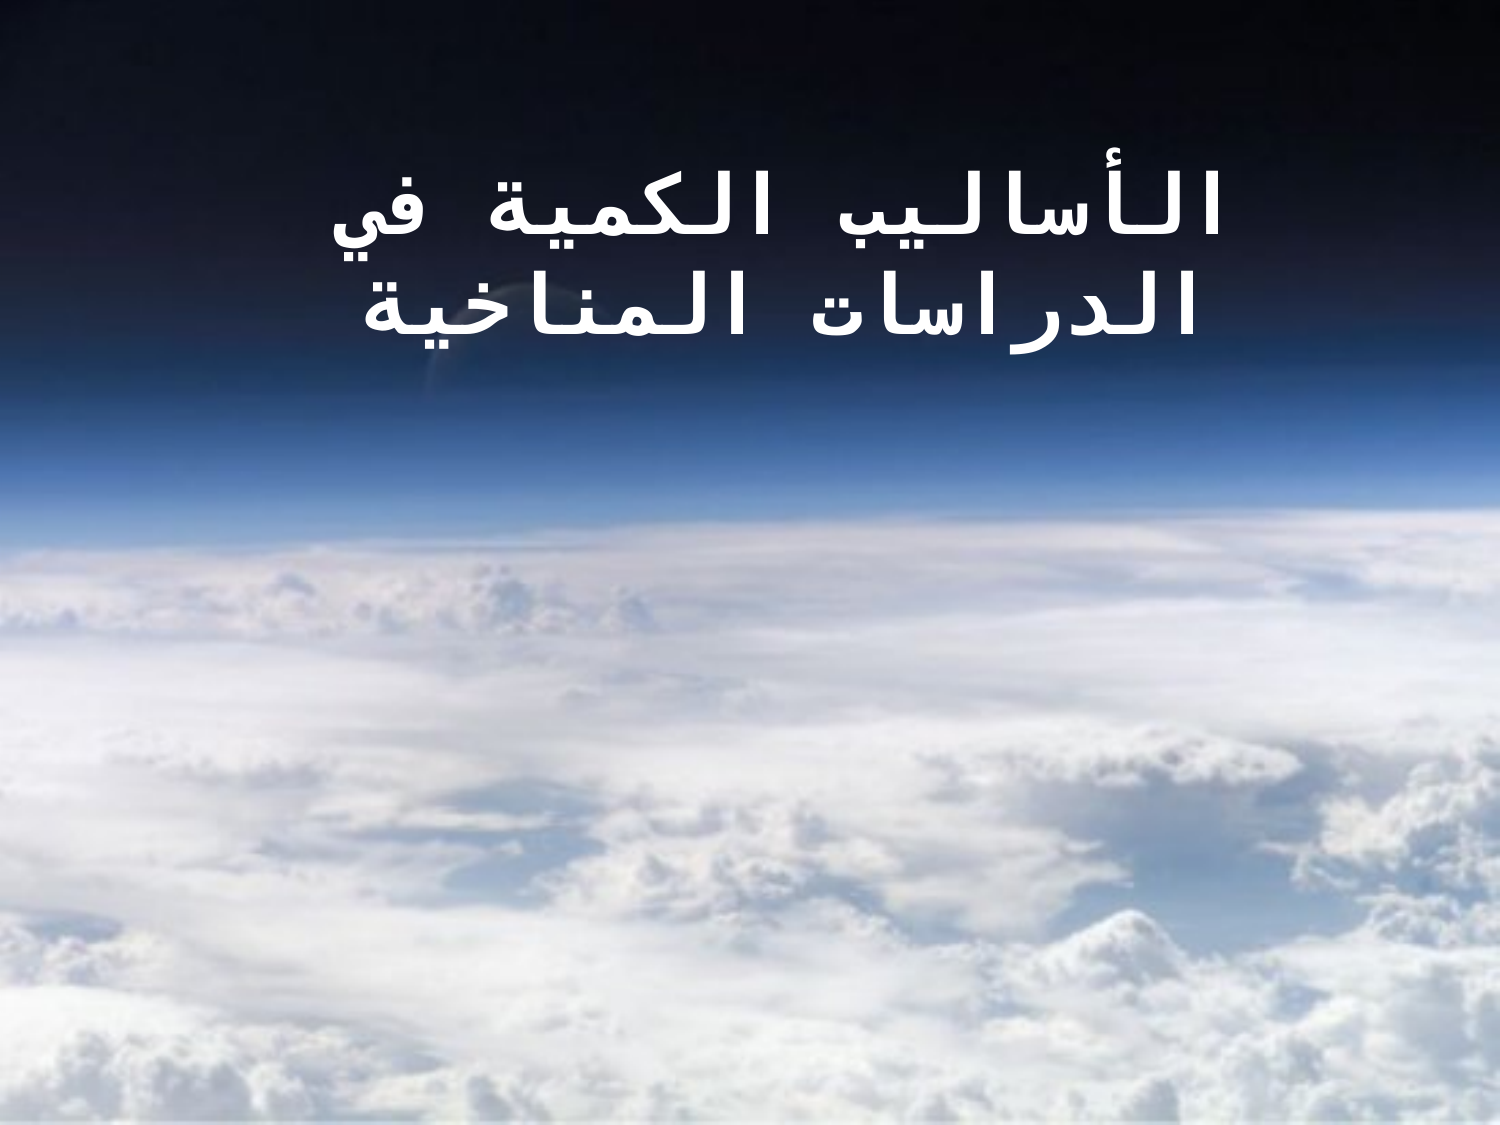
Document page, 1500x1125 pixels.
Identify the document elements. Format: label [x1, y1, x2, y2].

list [0, 0, 1500, 1125]
